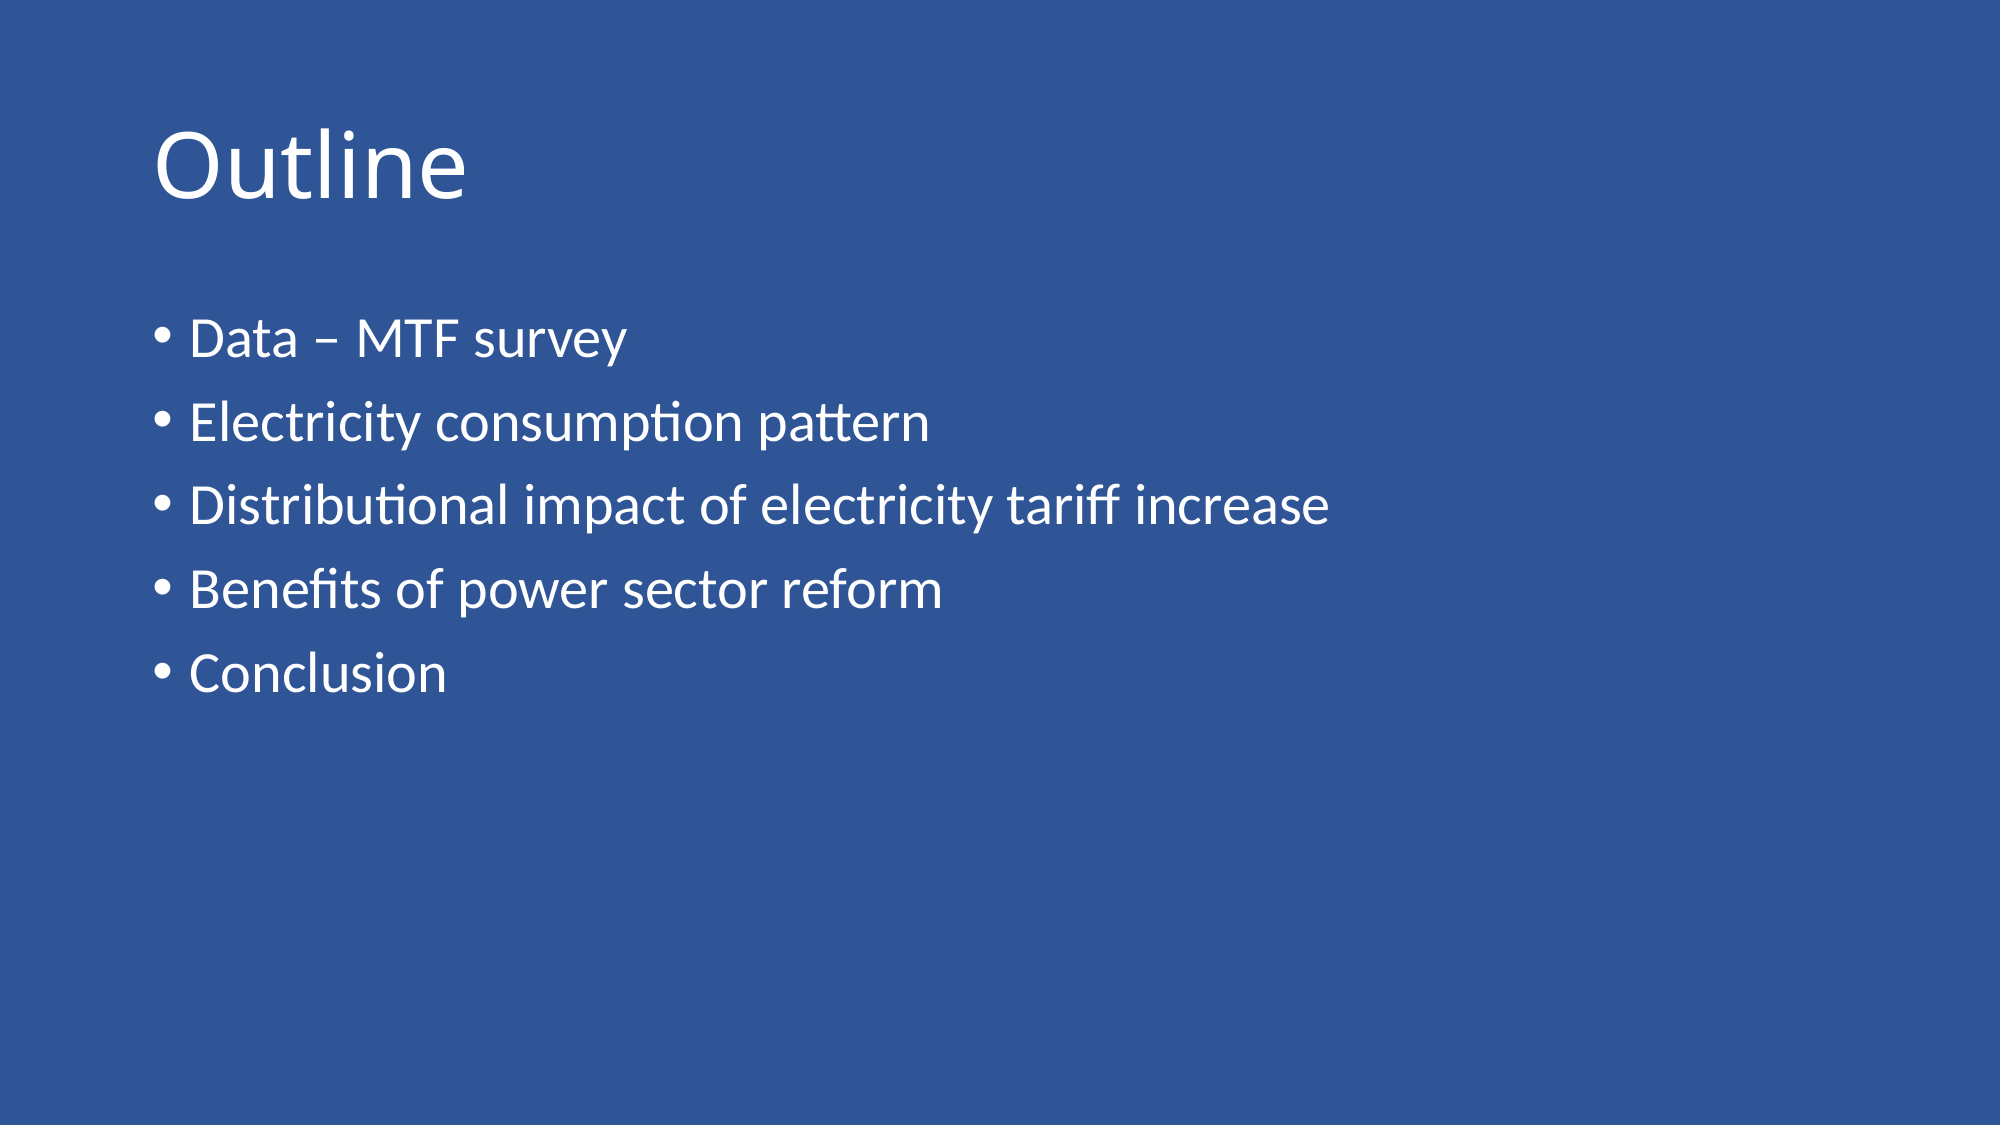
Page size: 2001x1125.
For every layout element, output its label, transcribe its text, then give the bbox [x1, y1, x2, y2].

list Data – MTF survey Electricity consumption pattern Distributional impact of electricity tariff increase Benefits of power sector reform Conclusion [137, 299, 1863, 1014]
title Outline [137, 59, 1863, 278]
